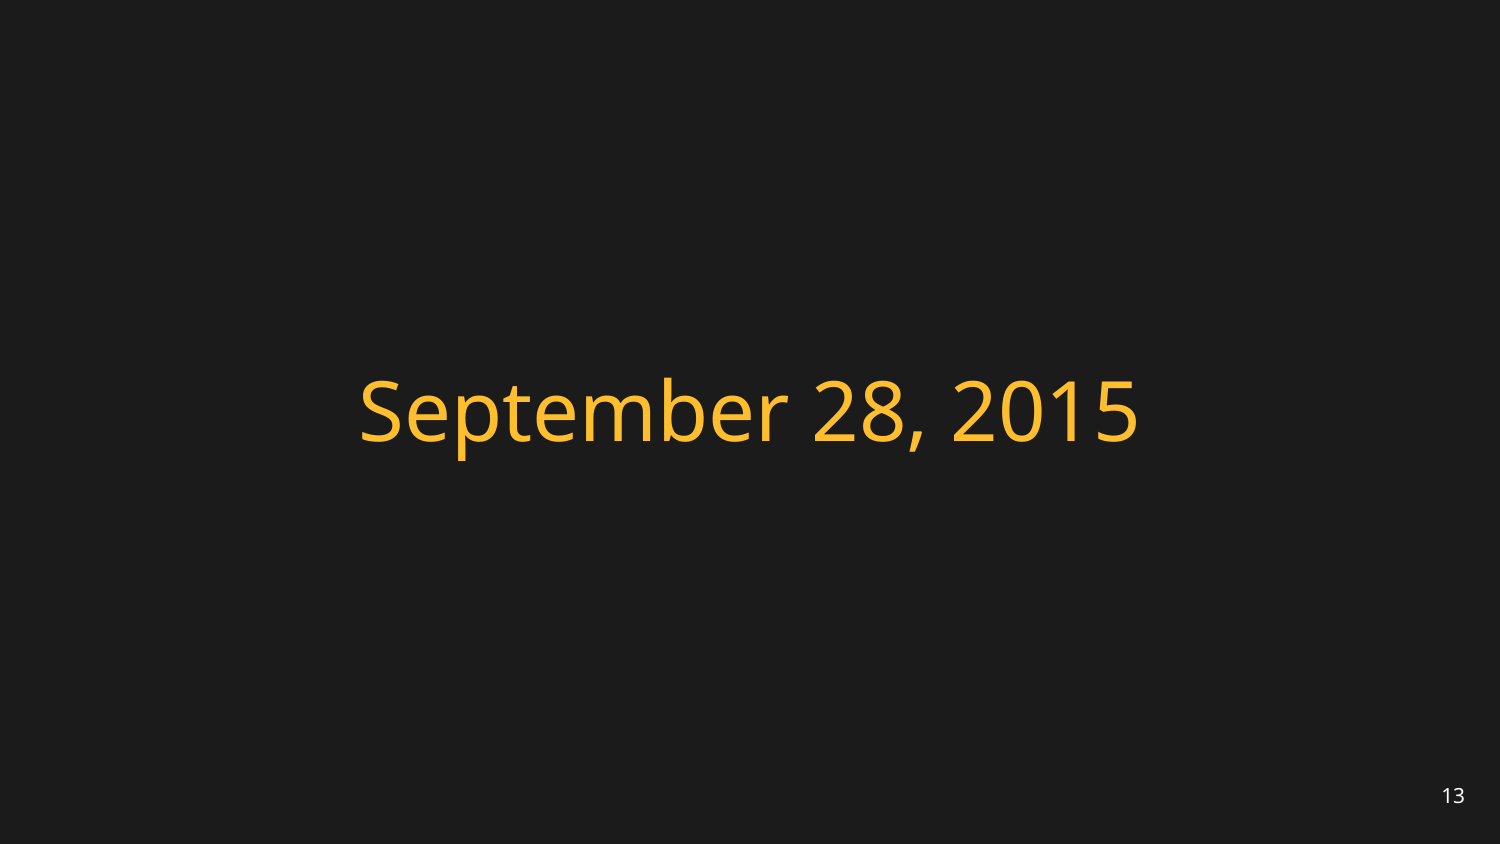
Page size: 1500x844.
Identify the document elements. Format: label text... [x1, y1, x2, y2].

title September 28, 2015 [51, 72, 1449, 753]
slide_number 13 [1389, 764, 1480, 830]
